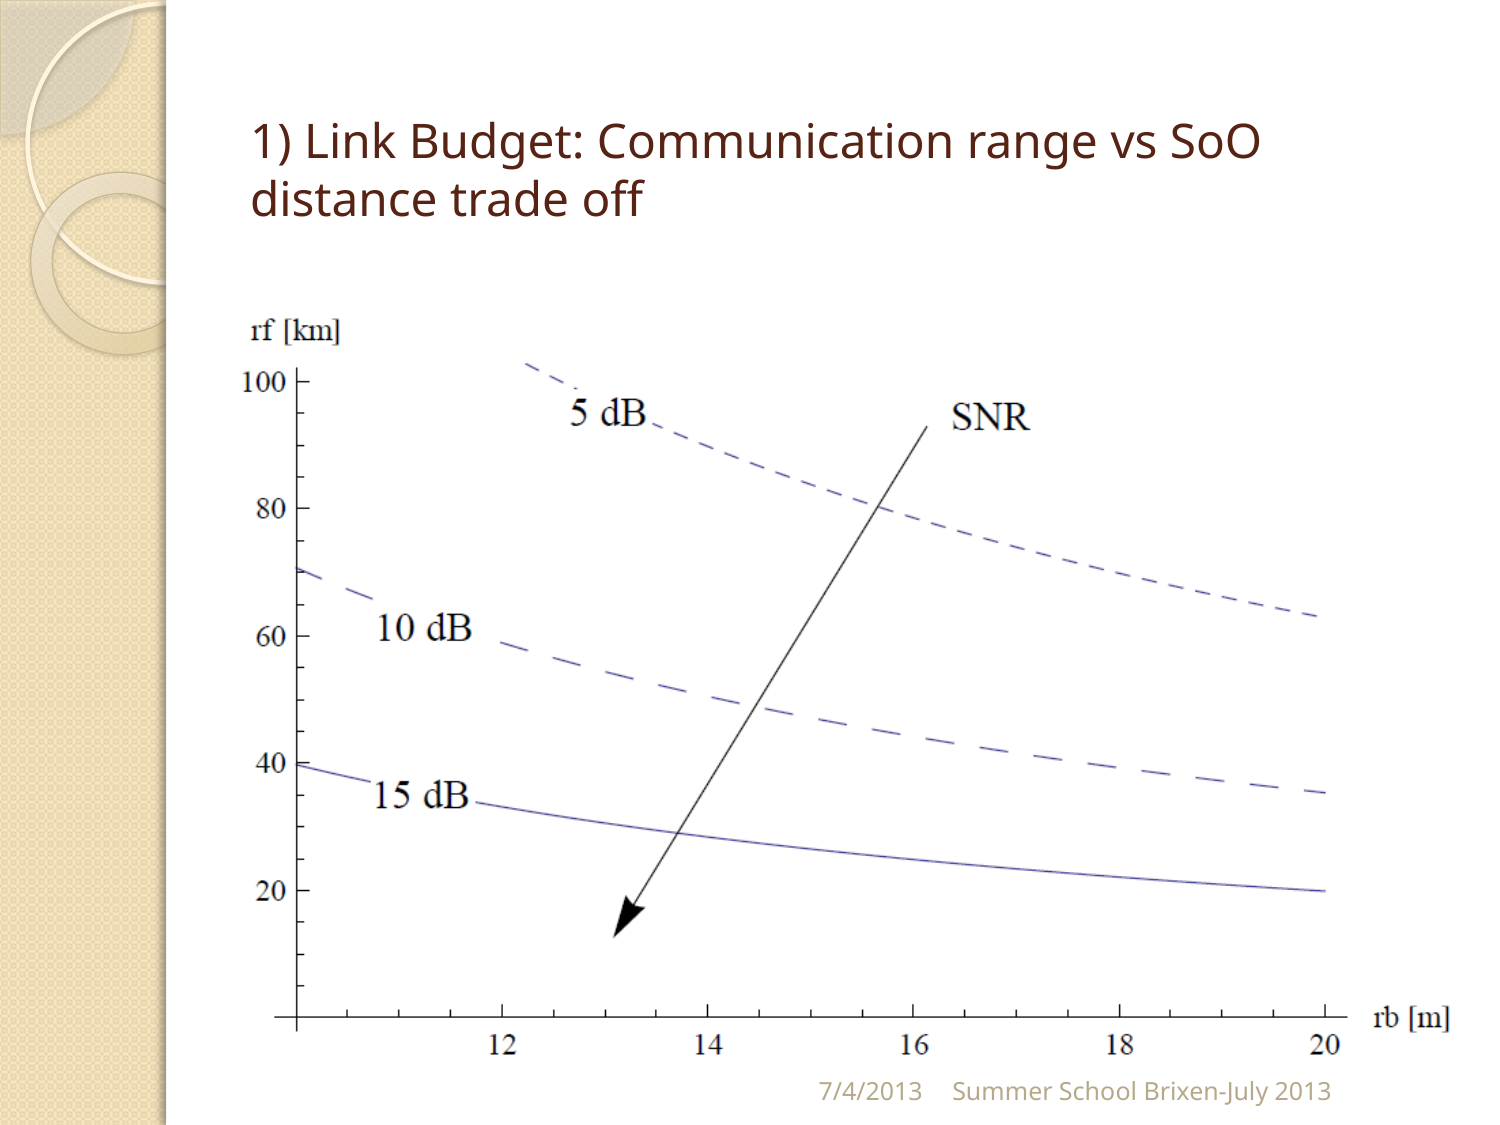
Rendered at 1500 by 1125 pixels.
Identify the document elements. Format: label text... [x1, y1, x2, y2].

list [235, 304, 1466, 1071]
title 1) Link Budget: Communication range vs SoO distance trade off [235, 103, 1466, 291]
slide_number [587, 1082, 937, 1113]
footer Summer School Brixen-July 2013 [937, 1082, 1413, 1113]
